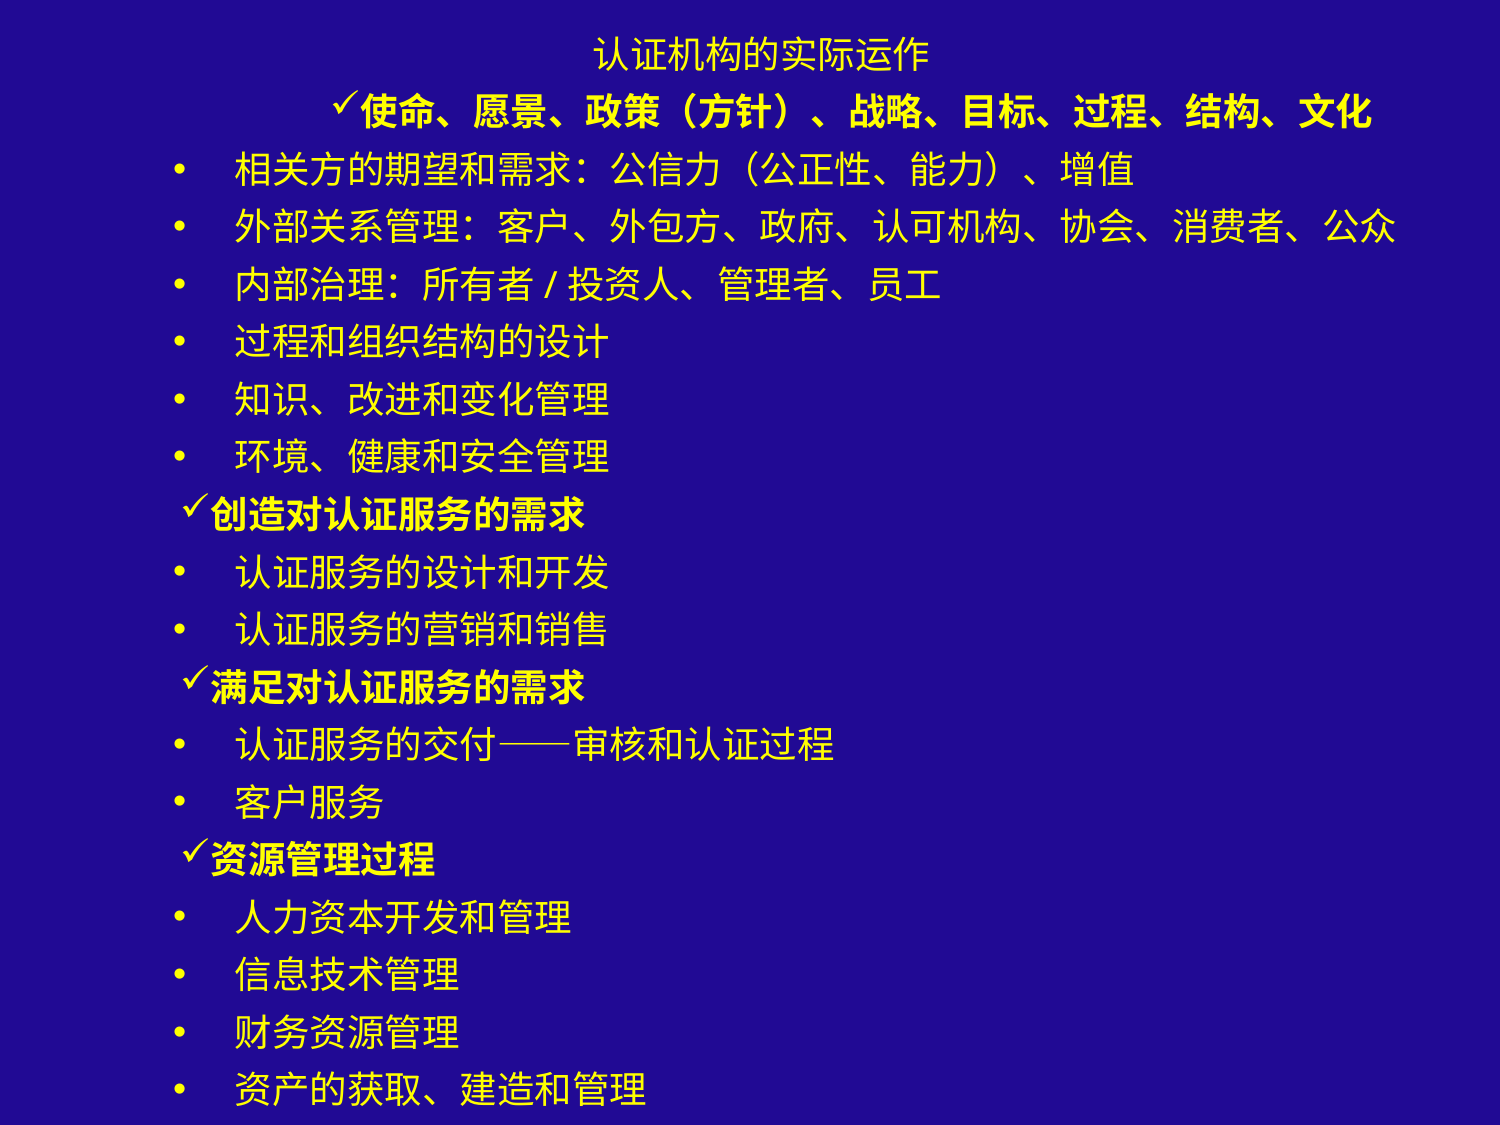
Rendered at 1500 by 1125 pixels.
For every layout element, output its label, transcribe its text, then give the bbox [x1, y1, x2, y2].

text_box 认证机构的实际运作 使命、愿景、政策（方针）、战略、目标、过程、结构、文化 相关方的期望和需求：公信力（公正性、能力）、增值 外部关系管理：客户、外包方、政府、认可机构、协会、消费者、公众 内部治理：所有者/投资人、管理者、员工 过程和组织结构的设计 知识、改进和变化管理 环境、健康和安全管理 创造对认证服务的需求 认证服务的设计和开发 认证服务的营销和销售 满足对认证服务的需求 认证服务的交付——审核和认证过程 客户服务 资源管理过程 人力资本开发和管理 信息技术管理 财务资源管理 资产的获取、建造和管理 [70, 23, 1454, 1119]
